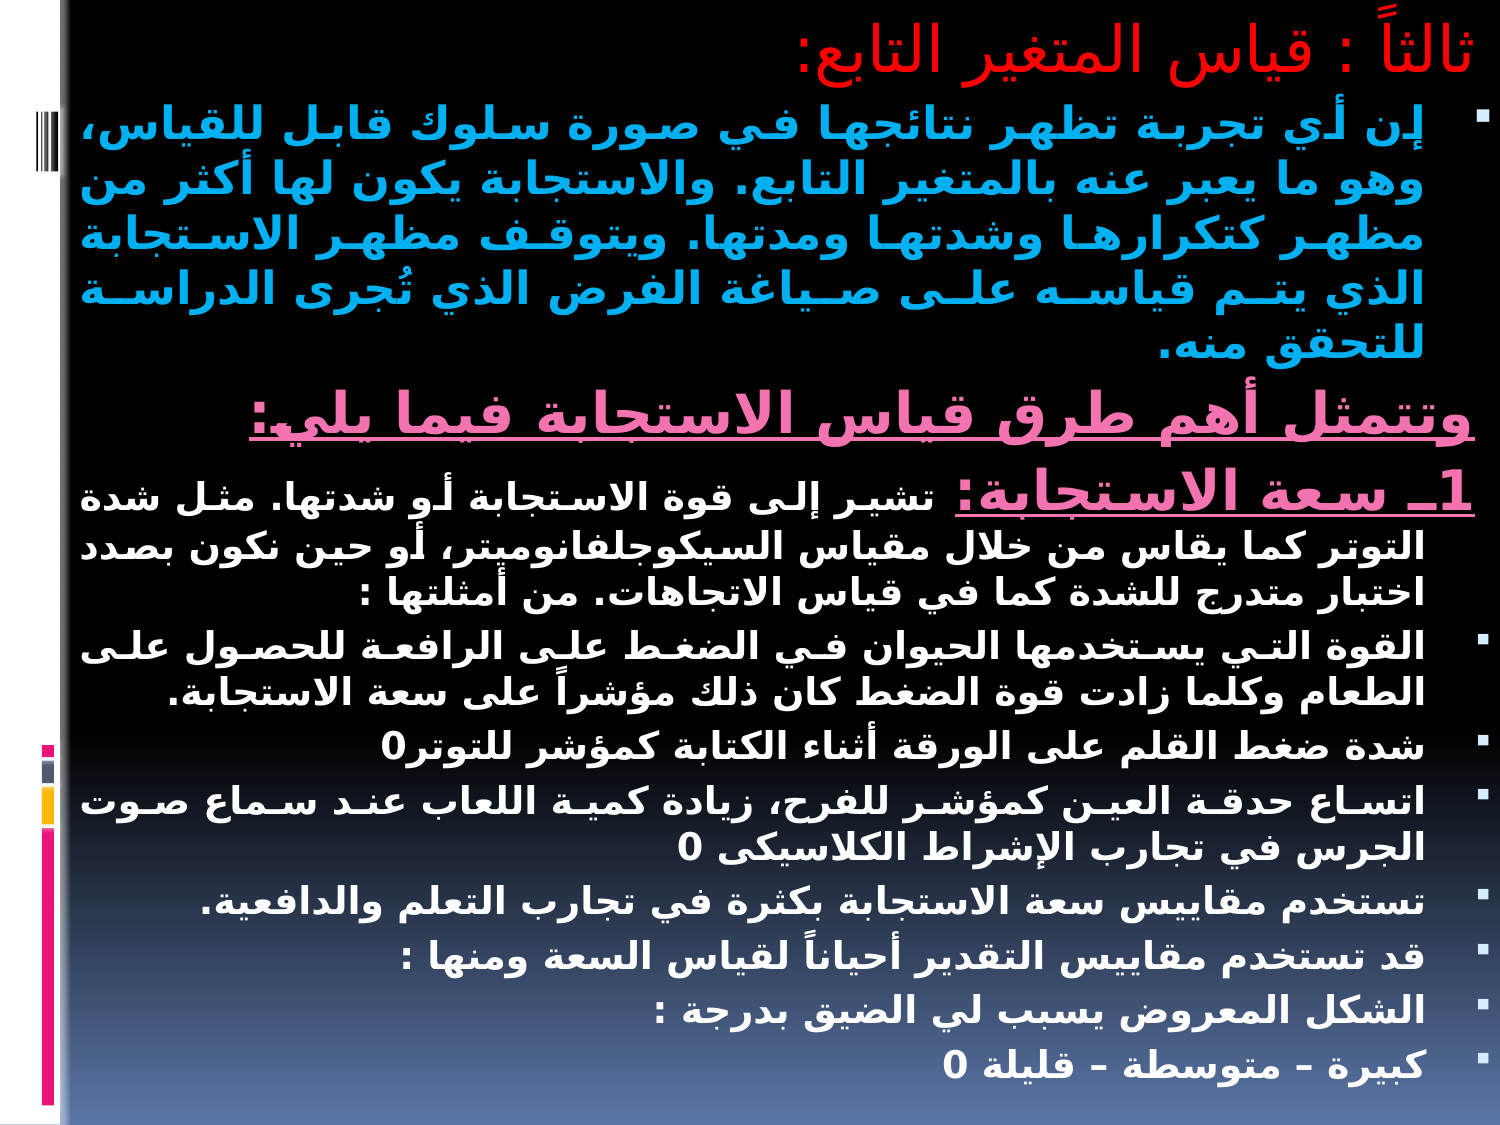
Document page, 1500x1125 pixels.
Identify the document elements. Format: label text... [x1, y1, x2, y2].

list ثالثاً : قياس المتغير التابع: إن أي تجربة تظهر نتائجها في صورة سلوك قابل للقياس، وهو ما يعبر عنه بالمتغير التابع. والاستجابة يكون لها أكثر من مظهر كتكرارها وشدتها ومدتها. ويتوقف مظهر الاستجابة الذي يتم قياسه على صياغة الفرض الذي تُجرى الدراسة للتحقق منه. وتتمثل أهم طرق قياس الاستجابة فيما يلي: 1ـ سعة الاستجابة: تشير إلى قوة الاستجابة أو شدتها. مثل شدة التوتر كما يقاس من خلال مقياس السيكوجلفانوميتر، أو حين نكون بصدد اختبار متدرج للشدة كما في قياس الاتجاهات. من أمثلتها : القوة التي يستخدمها الحيوان في الضغط على الرافعة للحصول على الطعام وكلما زادت قوة الضغط كان ذلك مؤشراً على سعة الاستجابة. شدة ضغط القلم على الورقة أثناء الكتابة كمؤشر للتوتر0 اتساع حدقة العين كمؤشر للفرح، زيادة كمية اللعاب عند سماع صوت الجرس في تجارب الإشراط الكلاسيكى 0 تستخدم مقاييس سعة الاستجابة بكثرة في تجارب التعلم والدافعية. قد تستخدم مقاييس التقدير أحياناً لقياس السعة ومنها : الشكل المعروض يسبب لي الضيق بدرجة : كبيرة – متوسطة – قليلة 0 [64, 0, 1500, 1094]
